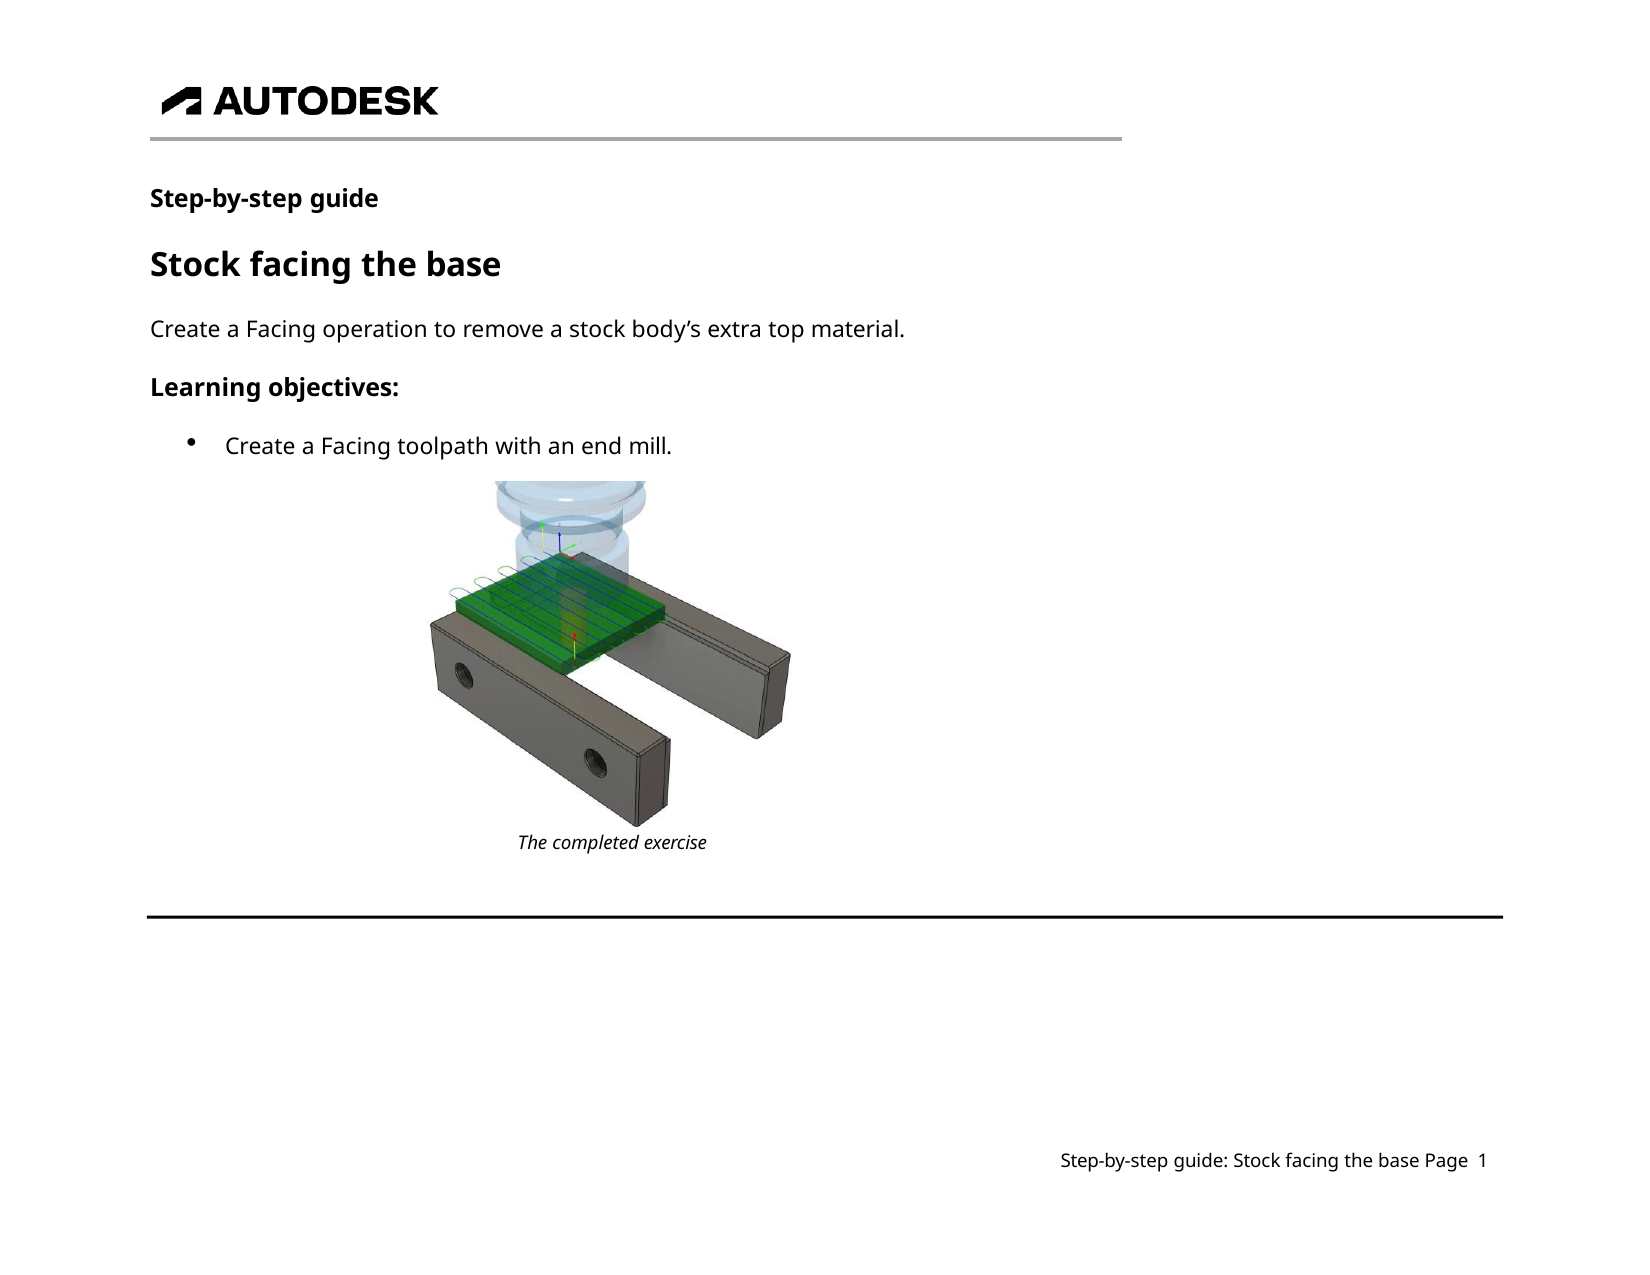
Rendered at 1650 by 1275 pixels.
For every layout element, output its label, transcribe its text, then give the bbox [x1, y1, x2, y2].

text_box The completed exercise [515, 835, 728, 854]
text_box Step-by-step guide Stock facing the base Create a Facing operation to remove a stock body’s extra top material. Learning objectives: Create a Facing toolpath with an end mill. [147, 180, 909, 459]
picture [425, 481, 793, 828]
slide_number Step-by-step guide: Stock facing the base Page 3 [1058, 1145, 1509, 1275]
picture [161, 86, 439, 115]
text_box [146, 915, 1504, 919]
